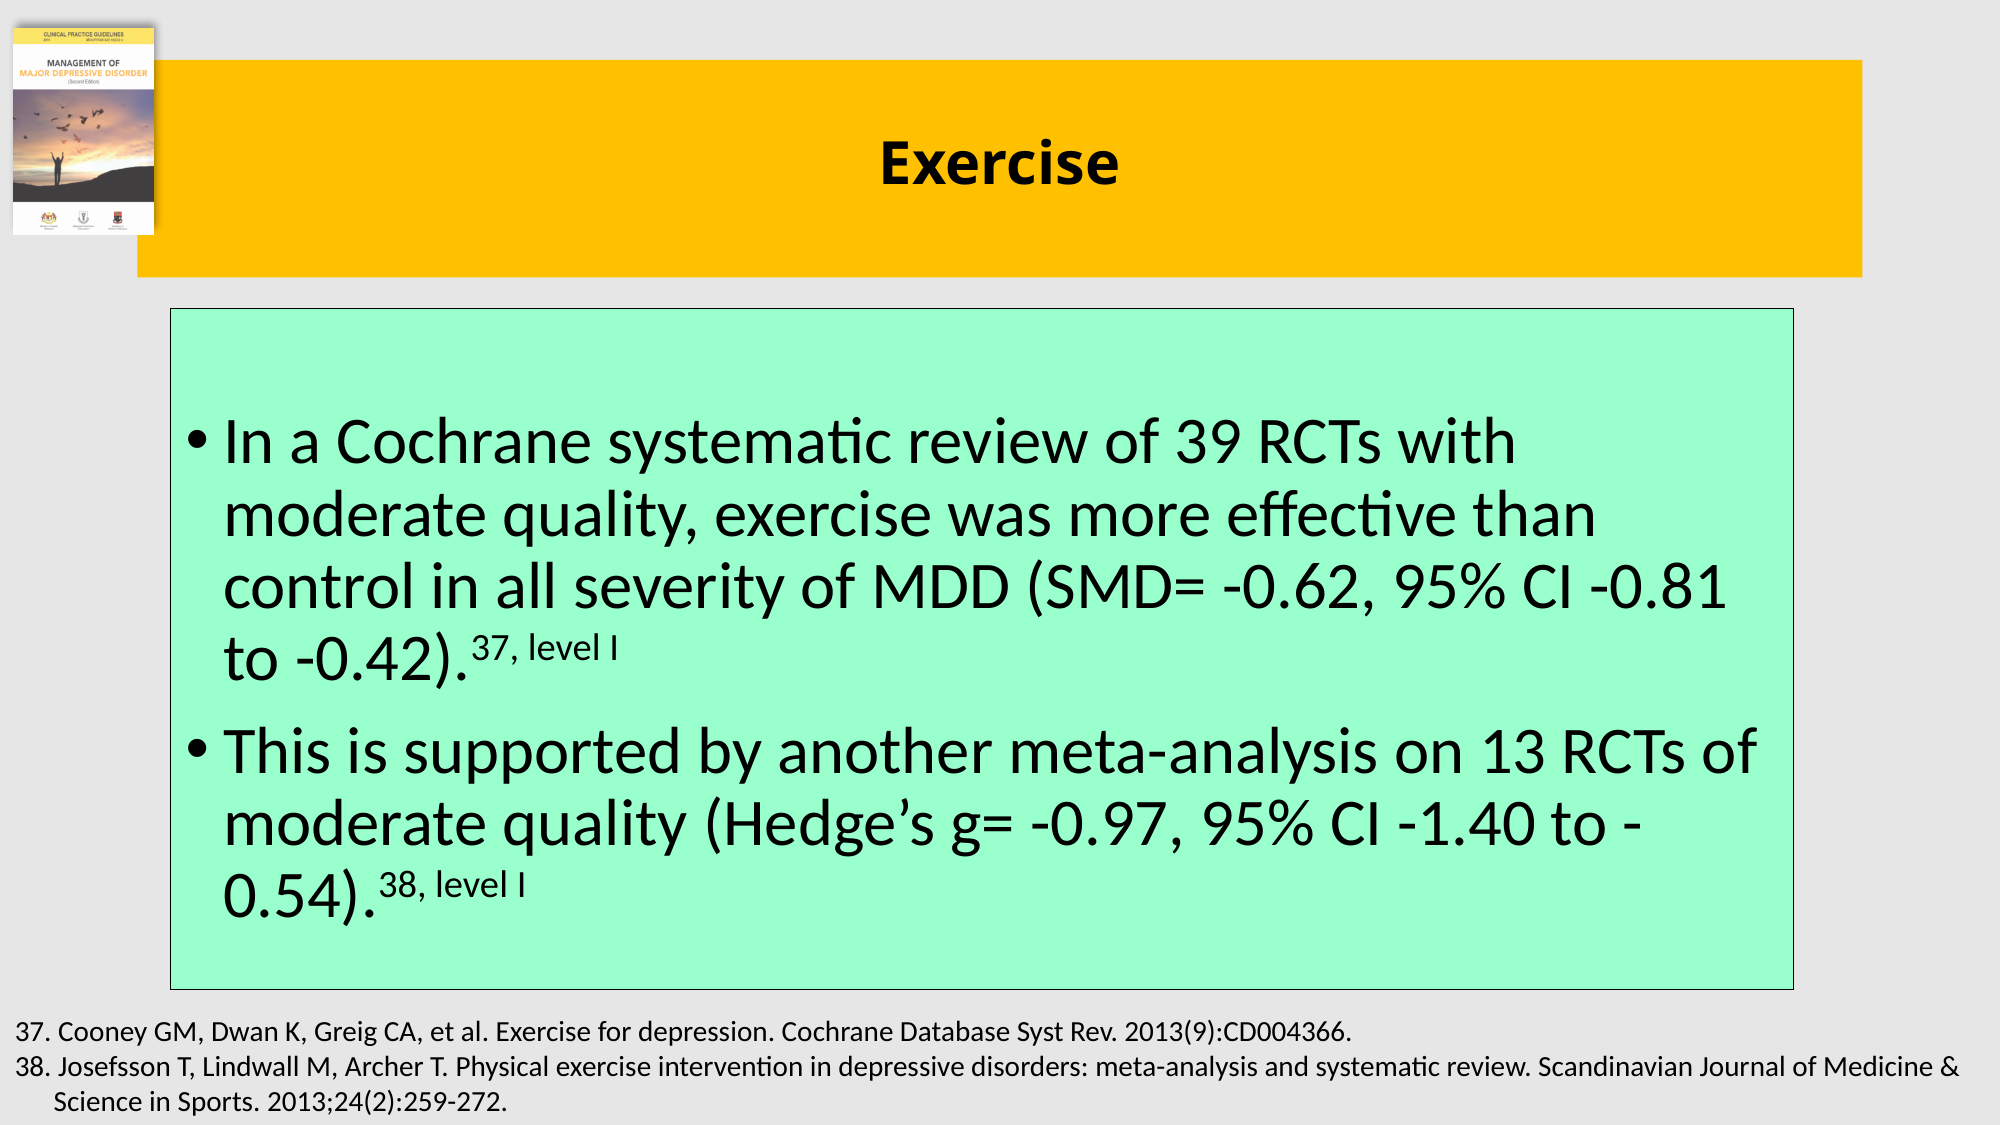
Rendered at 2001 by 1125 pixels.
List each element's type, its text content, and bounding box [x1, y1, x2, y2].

text_box 37. Cooney GM, Dwan K, Greig CA, et al. Exercise for depression. Cochrane Database Syst Rev. 2013(9):CD004366. 38. Josefsson T, Lindwall M, Archer T. Physical exercise intervention in depressive disorders: meta-analysis and systematic review. Scandinavian Journal of Medicine & Science in Sports. 2013;24(2):259-272. [0, 1004, 2000, 1125]
title Exercise [137, 59, 1863, 278]
picture [13, 28, 154, 235]
list In a Cochrane systematic review of 39 RCTs with moderate quality, exercise was more effective than control in all severity of MDD (SMD= -0.62, 95% CI -0.81 to -0.42).37, level I This is supported by another meta-analysis on 13 RCTs of moderate quality (Hedge’s g= -0.97, 95% CI -1.40 to -0.54).38, level I [170, 308, 1794, 990]
